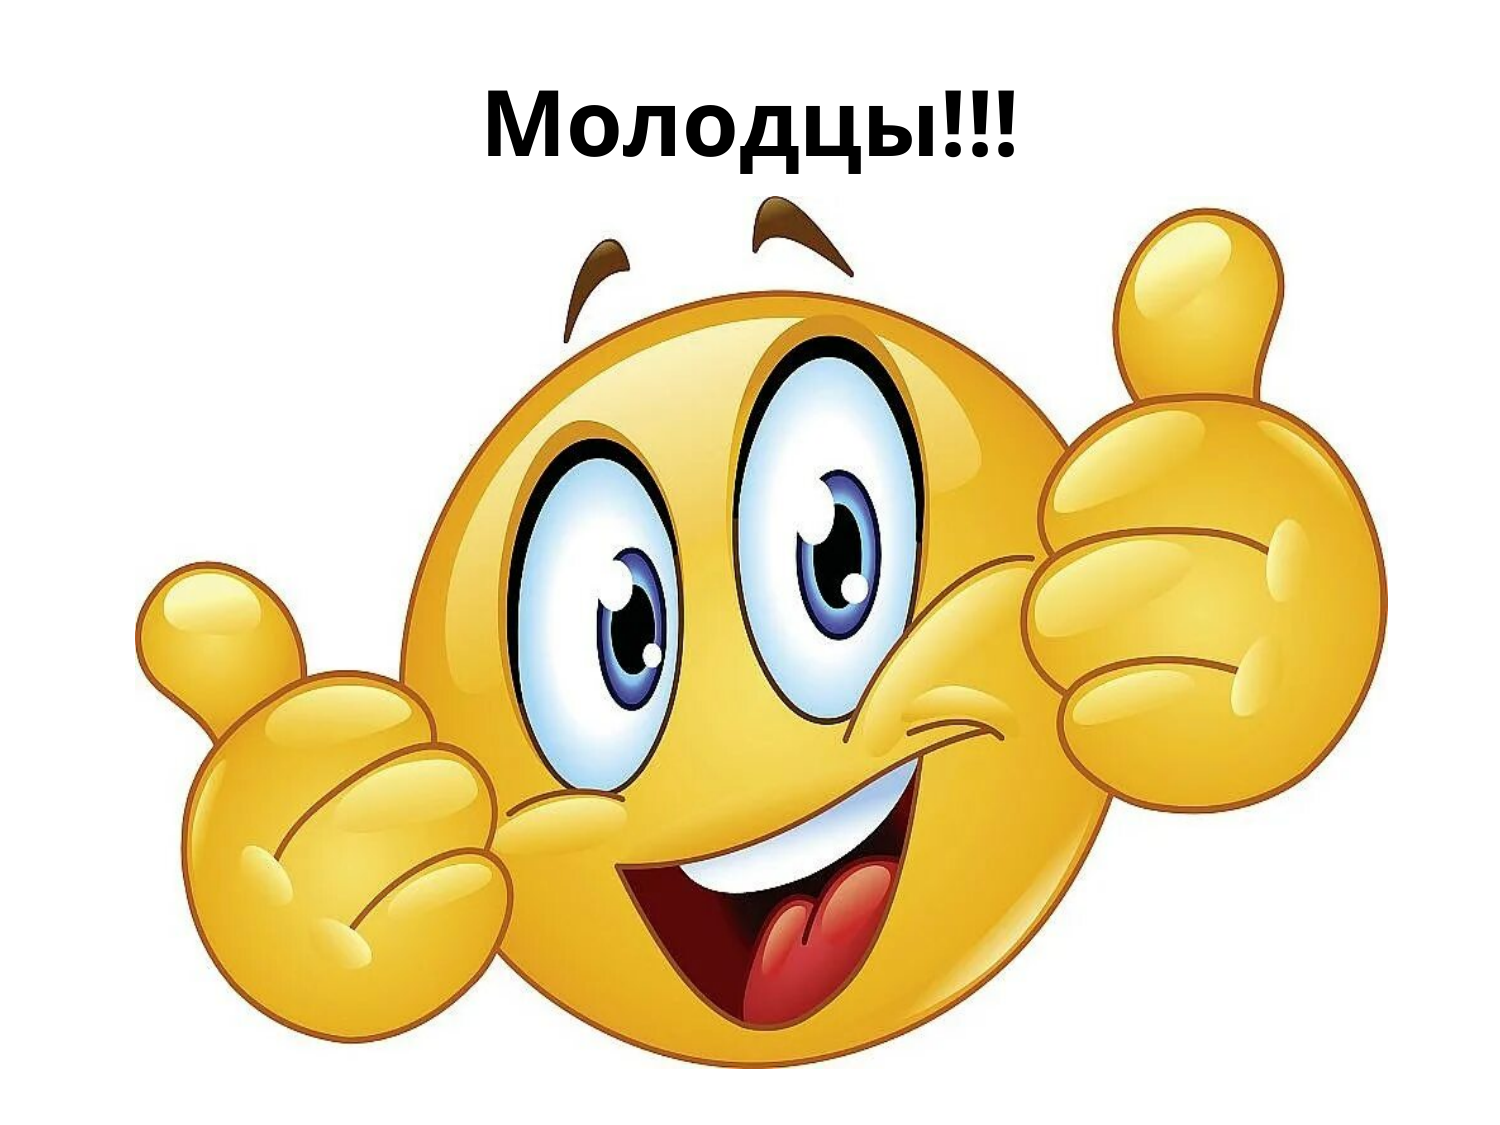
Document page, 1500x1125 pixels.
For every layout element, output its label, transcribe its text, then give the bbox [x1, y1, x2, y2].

title Молодцы!!! [103, 17, 1397, 236]
picture [135, 196, 1388, 1069]
